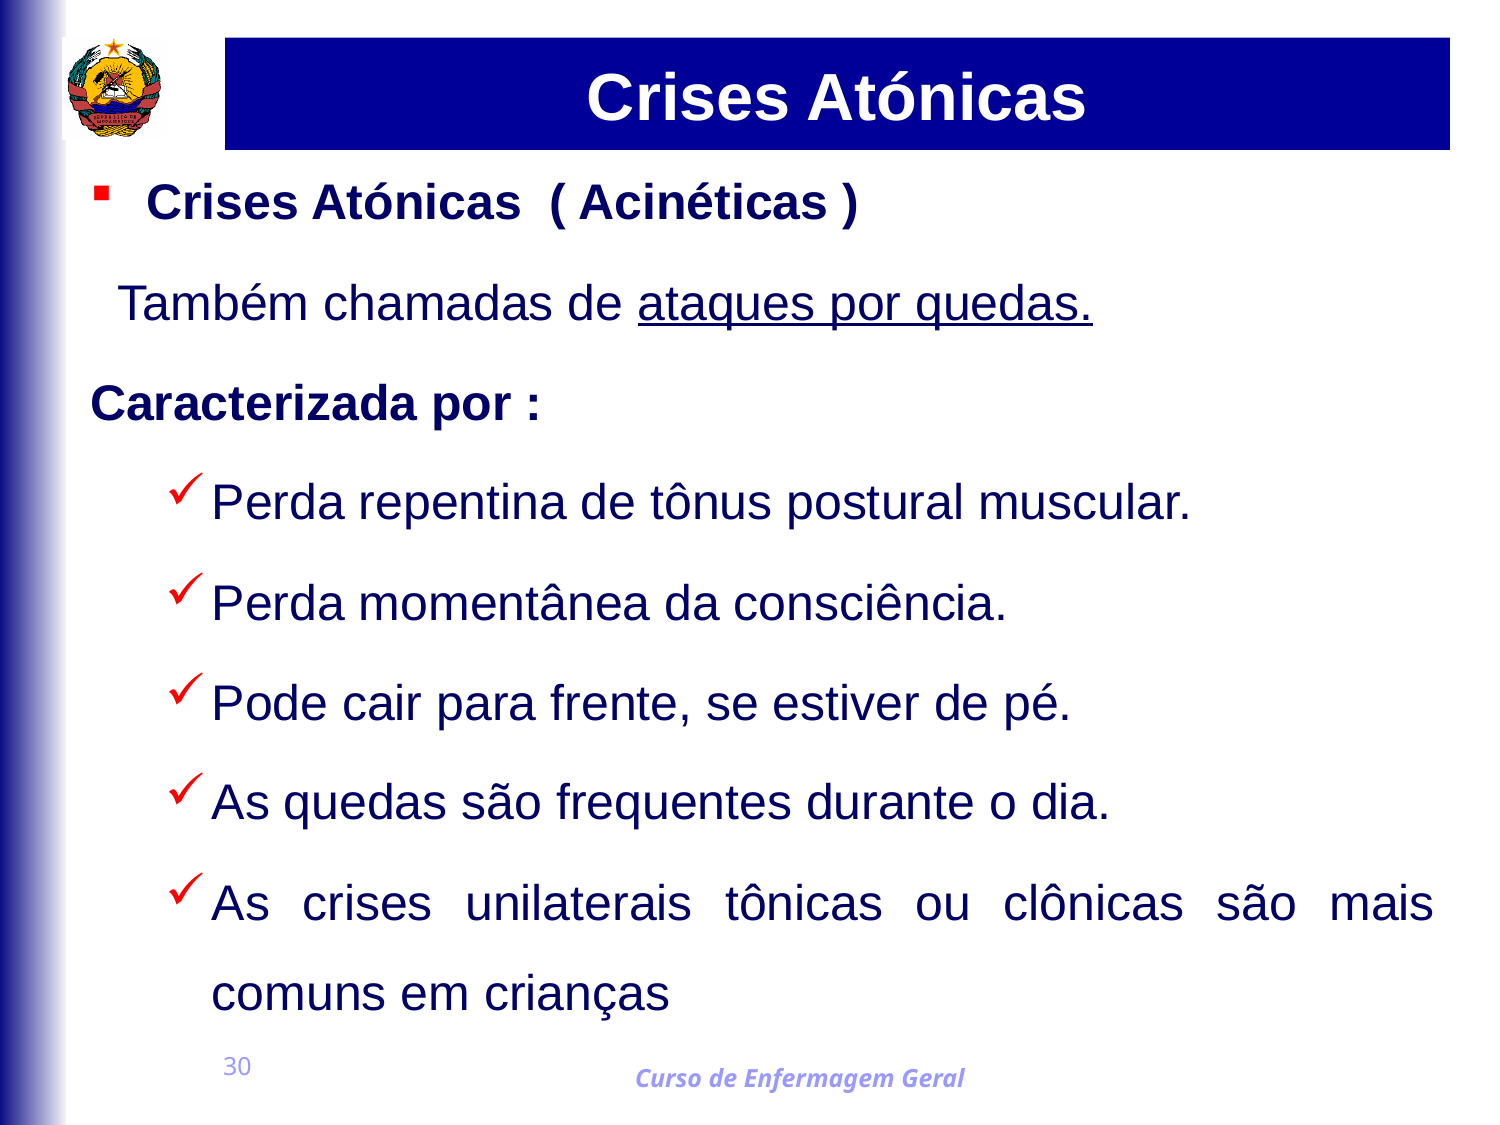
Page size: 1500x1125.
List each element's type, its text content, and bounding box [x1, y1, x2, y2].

footer Curso de Enfermagem Geral [499, 1049, 1101, 1101]
title Crises Atónicas [224, 37, 1451, 151]
slide_number 30 [62, 1037, 413, 1098]
list Crises Atónicas ( Acinéticas ) Também chamadas de ataques por quedas. Caracterizada por : Perda repentina de tônus postural muscular. Perda momentânea da consciência. Pode cair para frente, se estiver de pé. As quedas são frequentes durante o dia. As crises unilaterais tônicas ou clônicas são mais comuns em crianças [74, 162, 1451, 1026]
